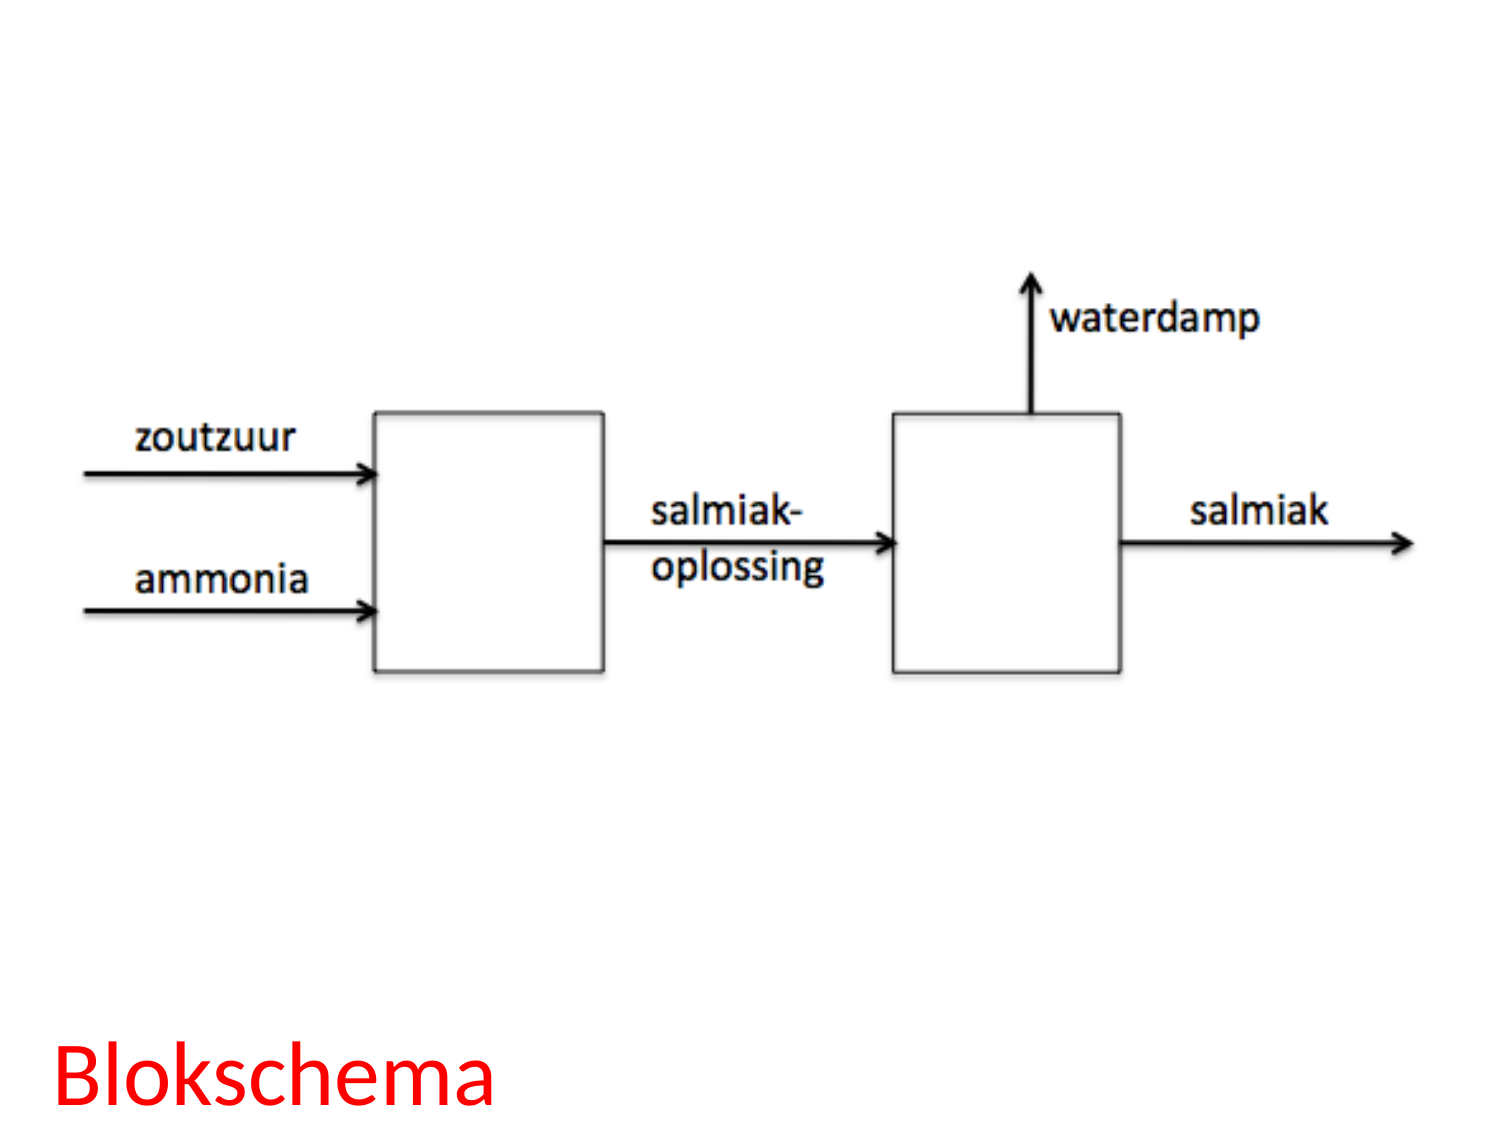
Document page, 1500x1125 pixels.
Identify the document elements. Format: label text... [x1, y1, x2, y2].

text_box Blokschema [37, 1006, 520, 1125]
picture [62, 236, 1438, 708]
